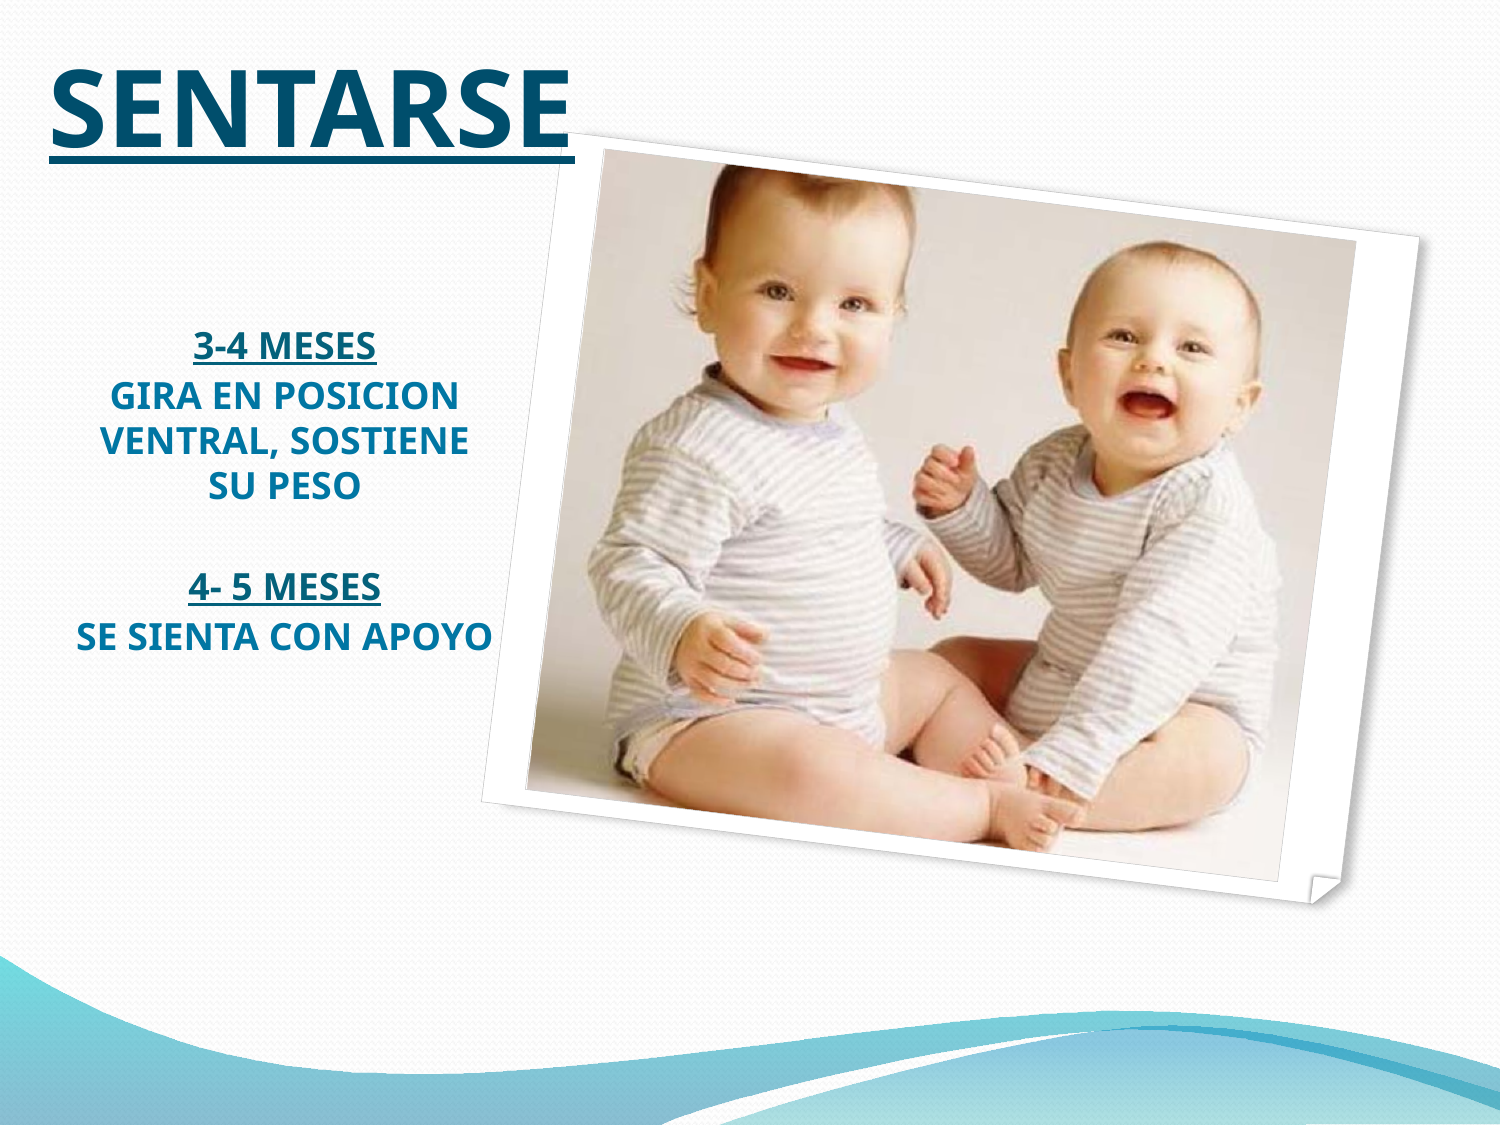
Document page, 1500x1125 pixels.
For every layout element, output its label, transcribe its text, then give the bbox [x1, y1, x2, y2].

list 3-4 MESES GIRA EN POSICION VENTRAL, SOSTIENE SU PESO 4- 5 MESES SE SIENTA CON APOYO [64, 314, 502, 870]
title SENTARSE [41, 30, 1140, 220]
picture [527, 150, 1355, 881]
